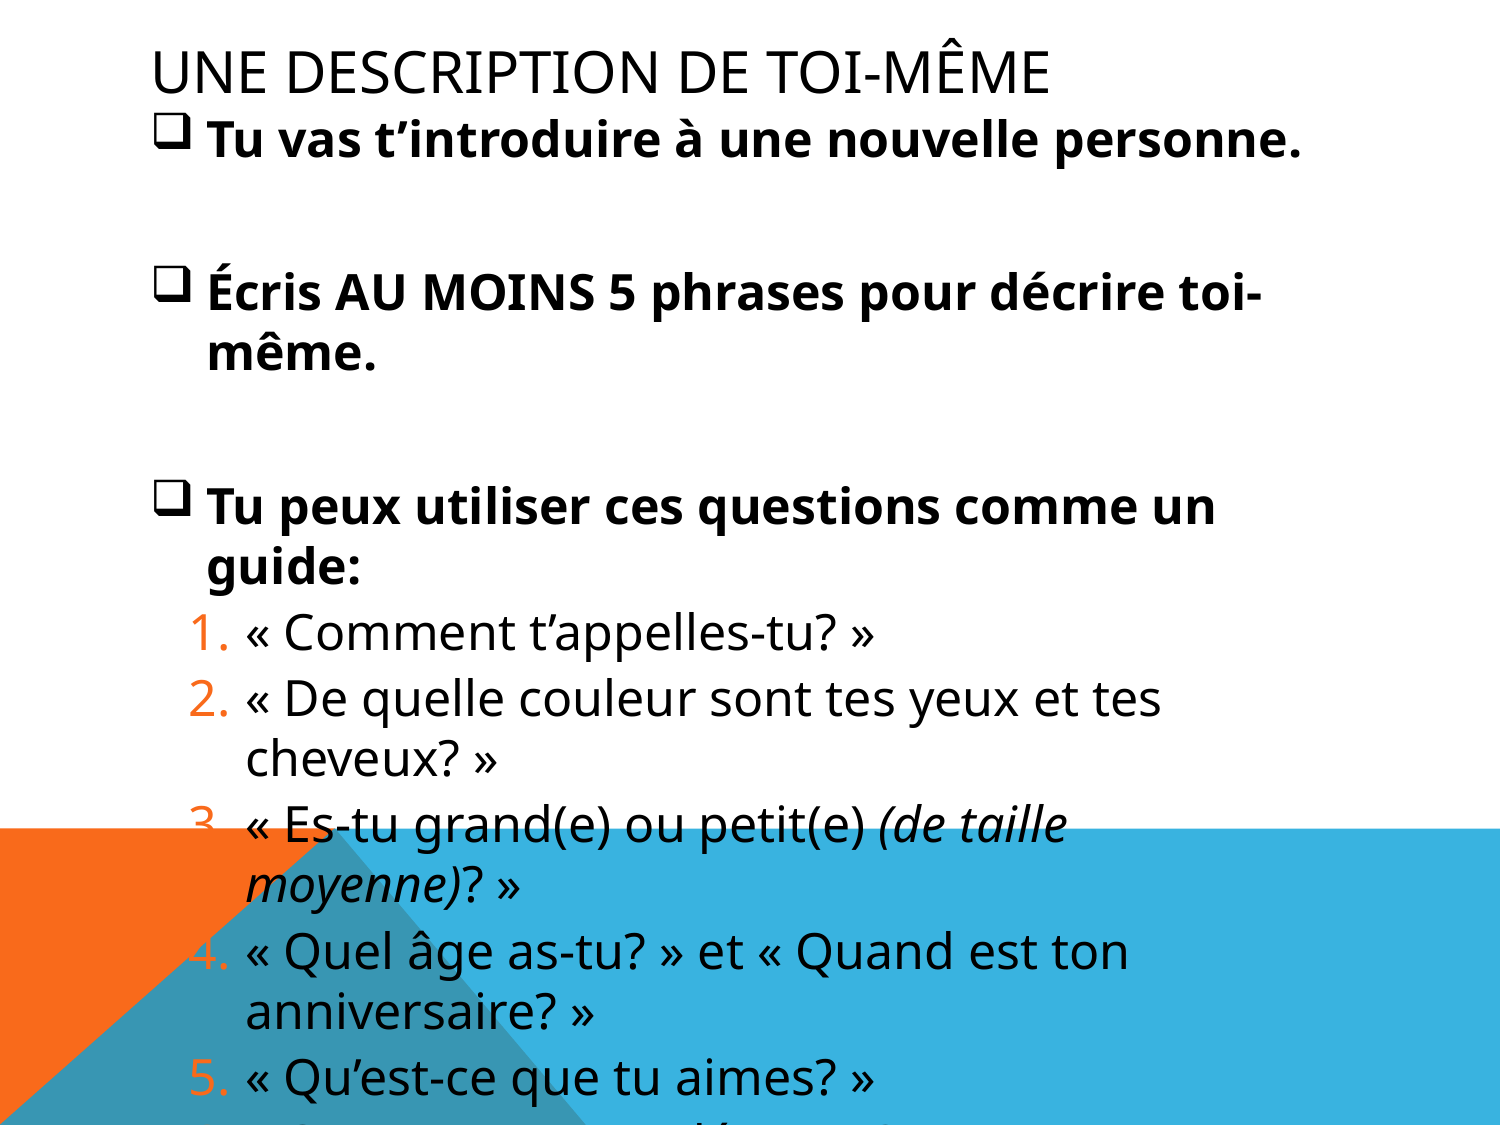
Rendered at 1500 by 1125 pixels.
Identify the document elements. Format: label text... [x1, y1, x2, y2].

list Tu vas t’introduire à une nouvelle personne. Écris AU MOINS 5 phrases pour décrire toi-même. Tu peux utiliser ces questions comme un guide: « Comment t’appelles-tu? » « De quelle couleur sont tes yeux et tes cheveux? » « Es-tu grand(e) ou petit(e) (de taille moyenne)? » « Quel âge as-tu? » et « Quand est ton anniversaire? » « Qu’est-ce que tu aimes? » « Qu’est-ce que tu détestes? » Donne la page à Mme. Biega quand tu finis. [135, 99, 1369, 838]
title Une description de toi-même [135, 24, 1369, 99]
